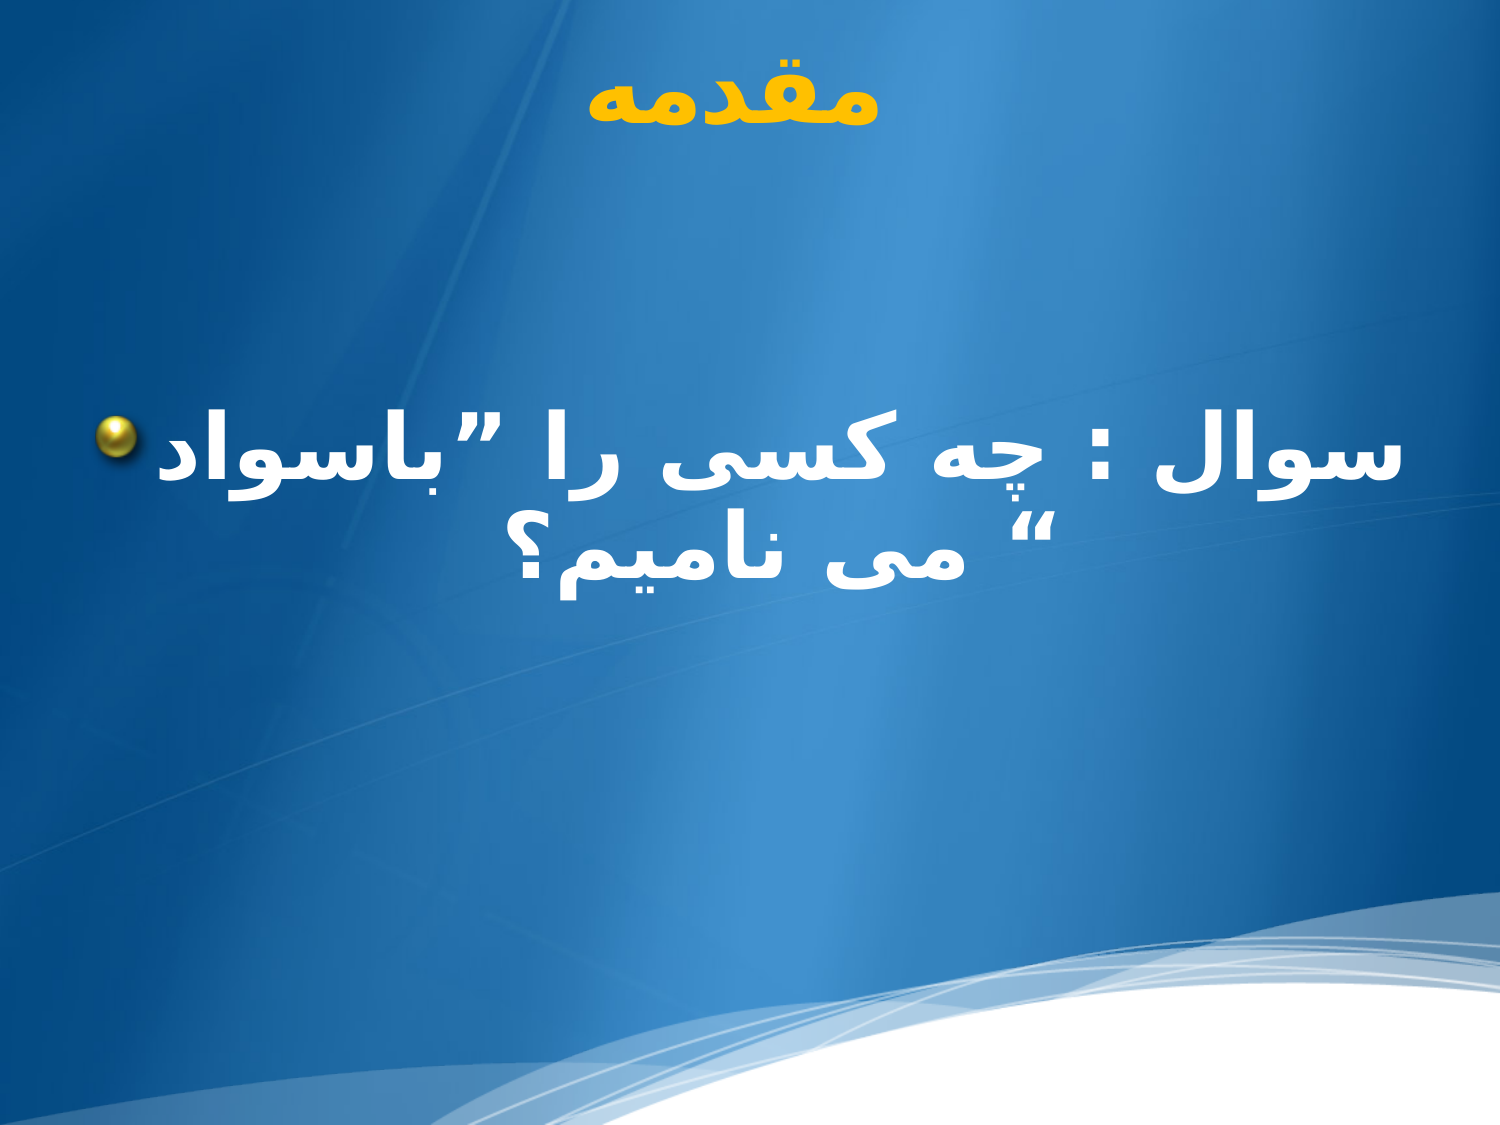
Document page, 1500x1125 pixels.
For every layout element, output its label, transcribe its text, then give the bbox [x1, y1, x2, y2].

list سوال : چه کسی را ”باسواد “ می نامیم؟ [62, 399, 1438, 623]
title مقدمه [62, 37, 1438, 150]
picture [0, 0, 1500, 1125]
